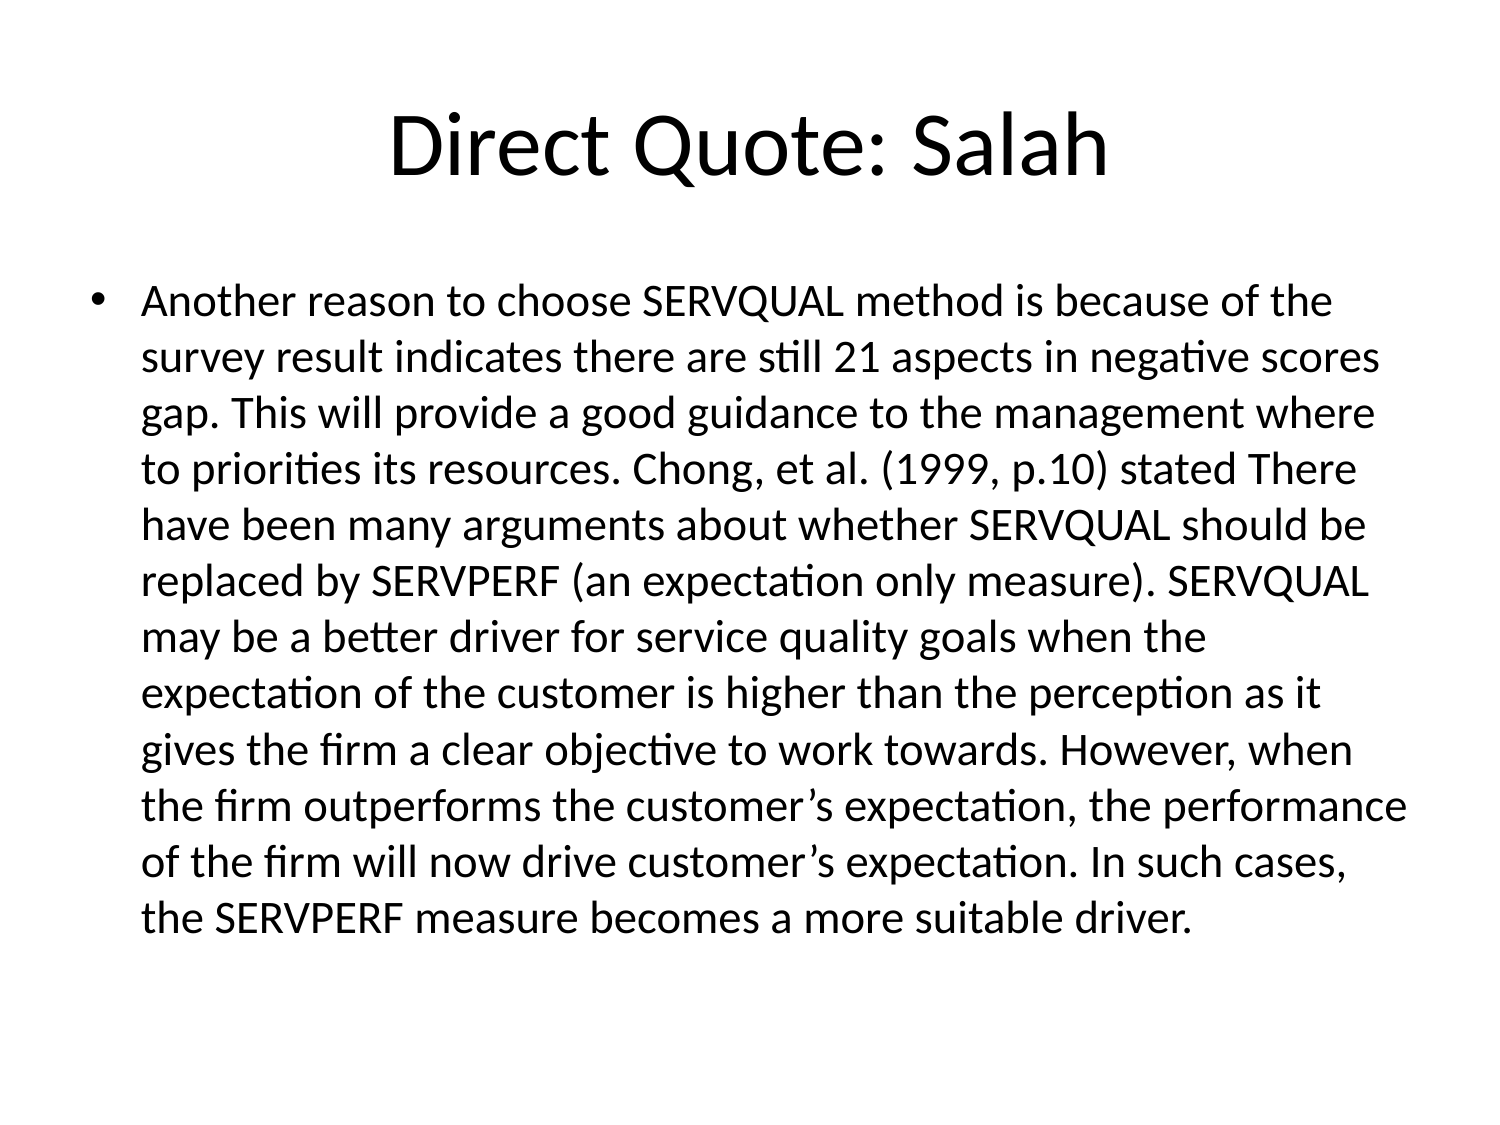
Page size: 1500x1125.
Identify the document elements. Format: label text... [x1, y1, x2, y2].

list Another reason to choose SERVQUAL method is because of the survey result indicates there are still 21 aspects in negative scores gap. This will provide a good guidance to the management where to priorities its resources. Chong, et al. (1999, p.10) stated There have been many arguments about whether SERVQUAL should be replaced by SERVPERF (an expectation only measure). SERVQUAL may be a better driver for service quality goals when the expectation of the customer is higher than the perception as it gives the firm a clear objective to work towards. However, when the firm outperforms the customer’s expectation, the performance of the firm will now drive customer’s expectation. In such cases, the SERVPERF measure becomes a more suitable driver. [75, 262, 1425, 1005]
title Direct Quote: Salah [75, 45, 1425, 233]
